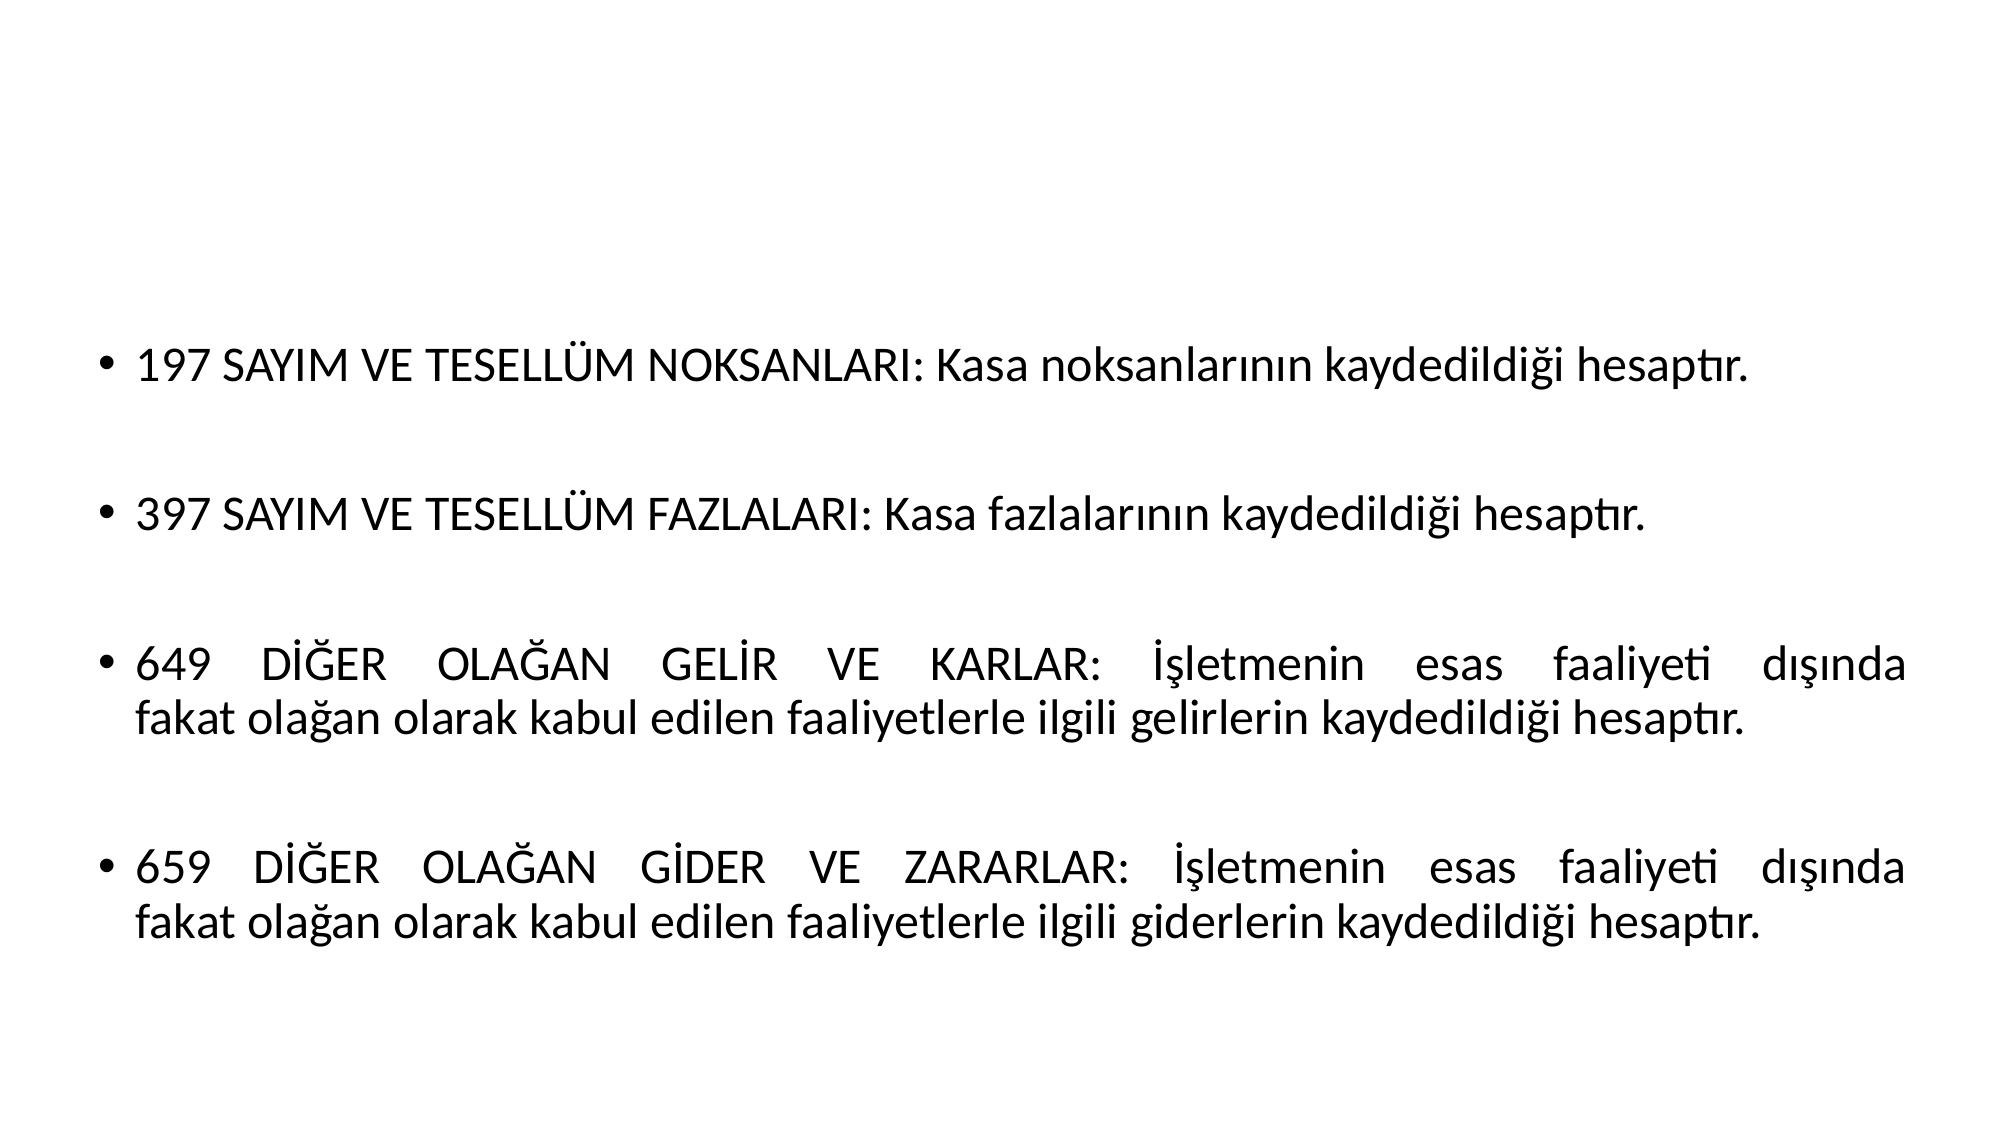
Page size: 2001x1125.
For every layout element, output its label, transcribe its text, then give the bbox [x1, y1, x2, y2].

list 197 SAYIM VE TESELLÜM NOKSANLARI: Kasa noksanlarının kaydedildiği hesaptır. 397 SAYIM VE TESELLÜM FAZLALARI: Kasa fazlalarının kaydedildiği hesaptır. 649 DİĞER OLAĞAN GELİR VE KARLAR: İşletmenin esas faaliyeti dışında fakat olağan olarak kabul edilen faaliyetlerle ilgili gelirlerin kaydedildiği hesaptır. 659 DİĞER OLAĞAN GİDER VE ZARARLAR: İşletmenin esas faaliyeti dışında fakat olağan olarak kabul edilen faaliyetlerle ilgili giderlerin kaydedildiği hesaptır. [83, 99, 1923, 1077]
